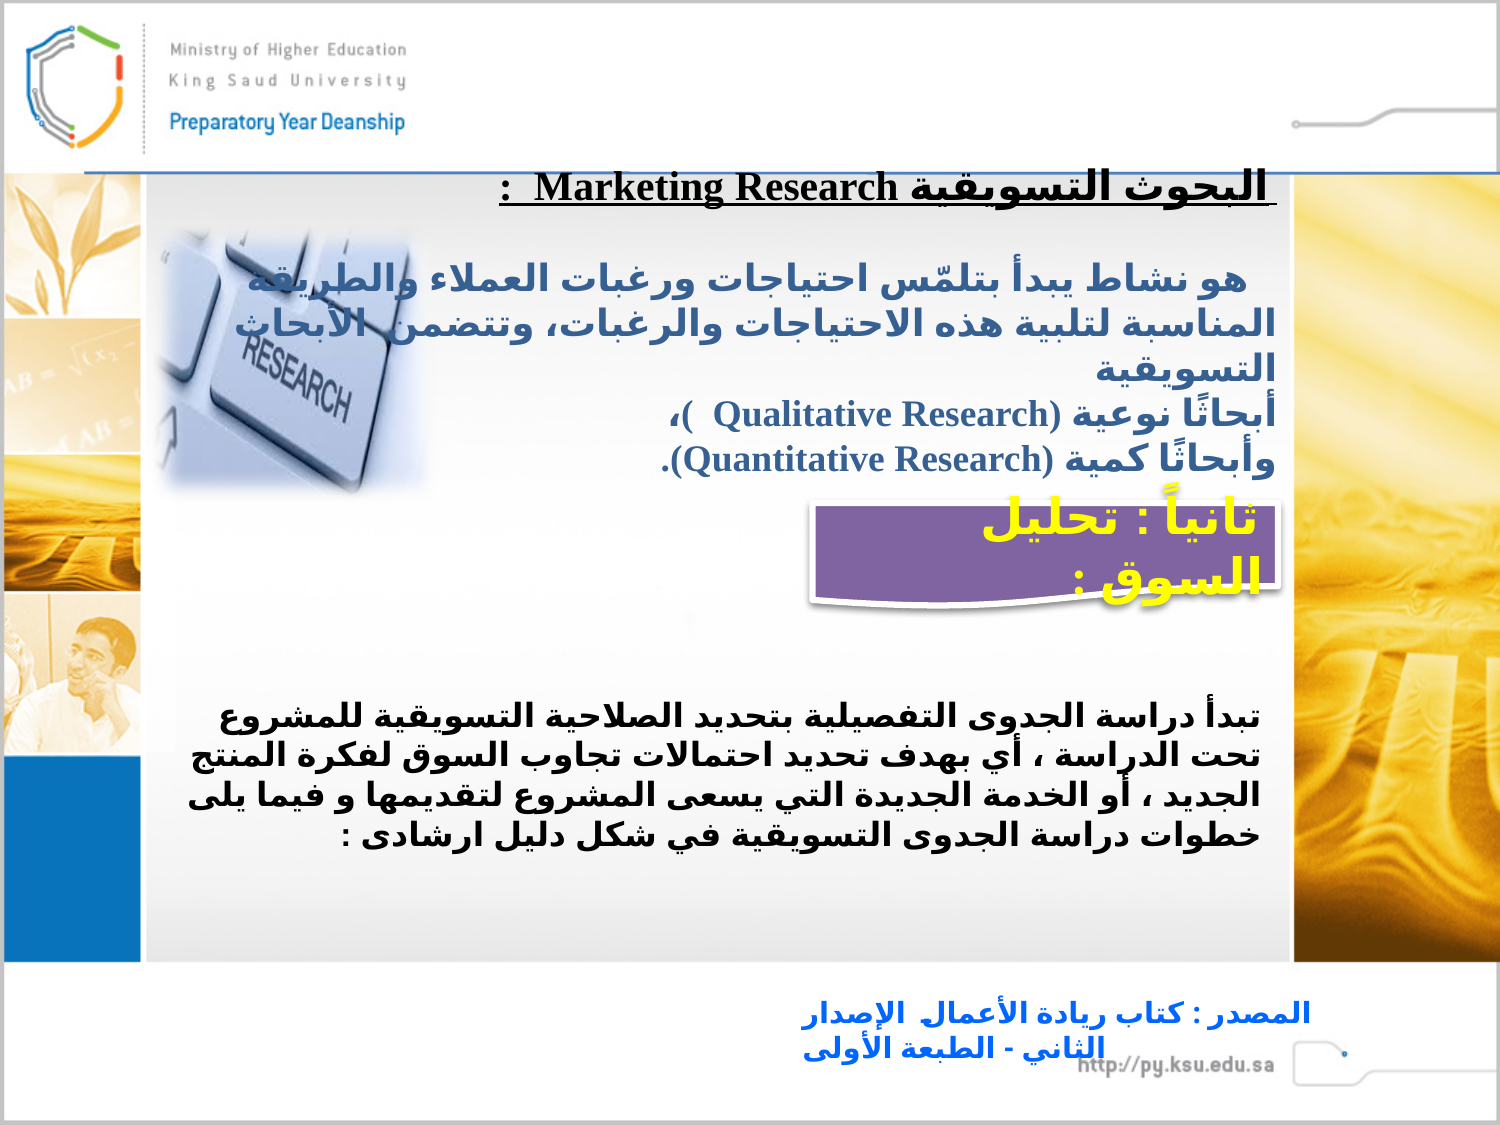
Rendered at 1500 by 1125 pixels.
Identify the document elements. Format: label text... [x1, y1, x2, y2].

picture [0, 0, 1500, 1125]
picture [150, 224, 438, 504]
text_box البحوث التسويقية Marketing Research : هو نشاط يبدأ بتلمّس احتياجات ورغبات العملاء والطريقة المناسبة لتلبية هذه الاحتياجات والرغبات، وتتضمن الأبحاث التسويقية أبحاثًا نوعية (Qualitative Research )، وأبحاثًا كمية (Quantitative Research). [137, 151, 1293, 527]
text_box المصدر : كتاب ريادة الأعمال الإصدار الثاني - الطبعة الأولى [787, 987, 1406, 1073]
text_box ثانياً : تحليل السوق : [809, 499, 1282, 609]
text_box تبدأ دراسة الجدوى التفصيلية بتحديد الصلاحية التسويقية للمشروع تحت الدراسة ، أي بهدف تحديد احتمالات تجاوب السوق لفكرة المنتج الجديد ، أو الخدمة الجديدة التي يسعى المشروع لتقديمها و فيما يلى خطوات دراسة الجدوى التسويقية في شكل دليل ارشادى : [150, 686, 1278, 861]
